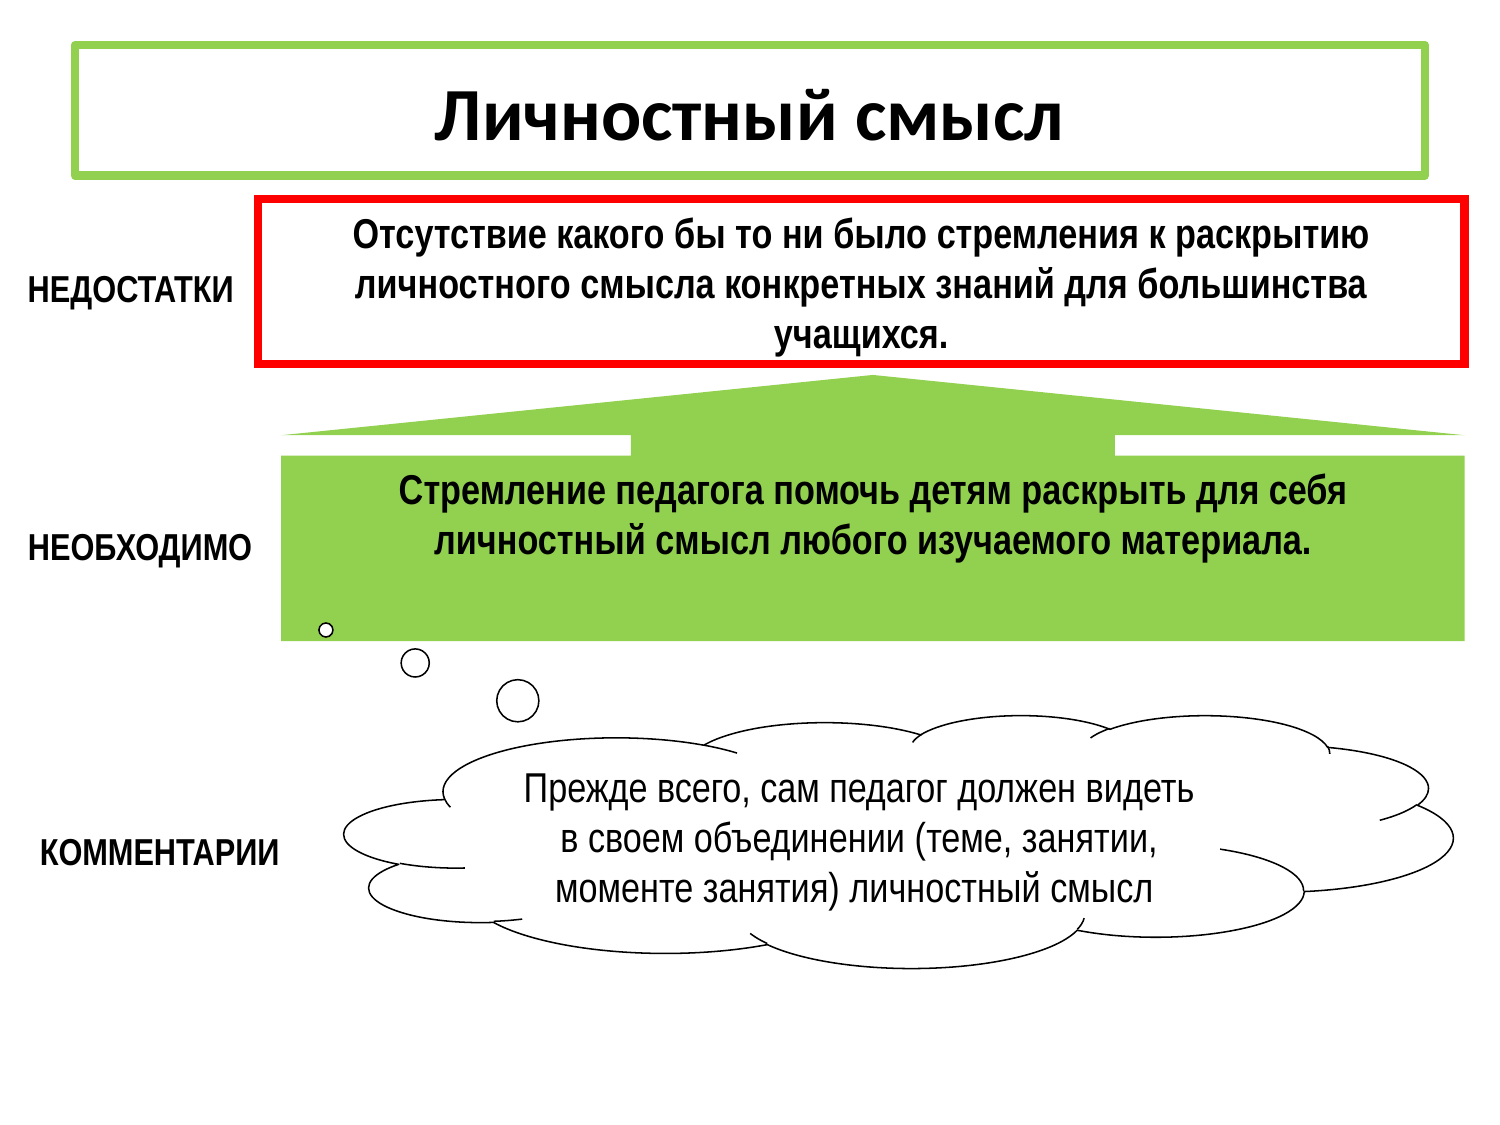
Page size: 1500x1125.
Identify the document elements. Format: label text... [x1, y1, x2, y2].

text_box КОММЕНТАРИИ [24, 820, 297, 880]
text_box НЕОБХОДИМО [13, 515, 270, 576]
text_box Отсутствие какого бы то ни было стремления к раскрытию личностного смысла конкретных знаний для большинства учащихся. [257, 199, 1465, 364]
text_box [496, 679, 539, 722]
text_box Личностный смысл [75, 45, 1425, 176]
text_box Стремление педагога помочь детям раскрыть для себя личностный смысл любого изучаемого материала. [281, 374, 1465, 642]
text_box НЕДОСТАТКИ [12, 257, 254, 318]
text_box Прежде всего, сам педагог должен видеть в своем объединении (теме, занятии, моменте занятия) личностный смысл [343, 715, 1454, 969]
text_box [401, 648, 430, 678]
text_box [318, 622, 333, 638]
